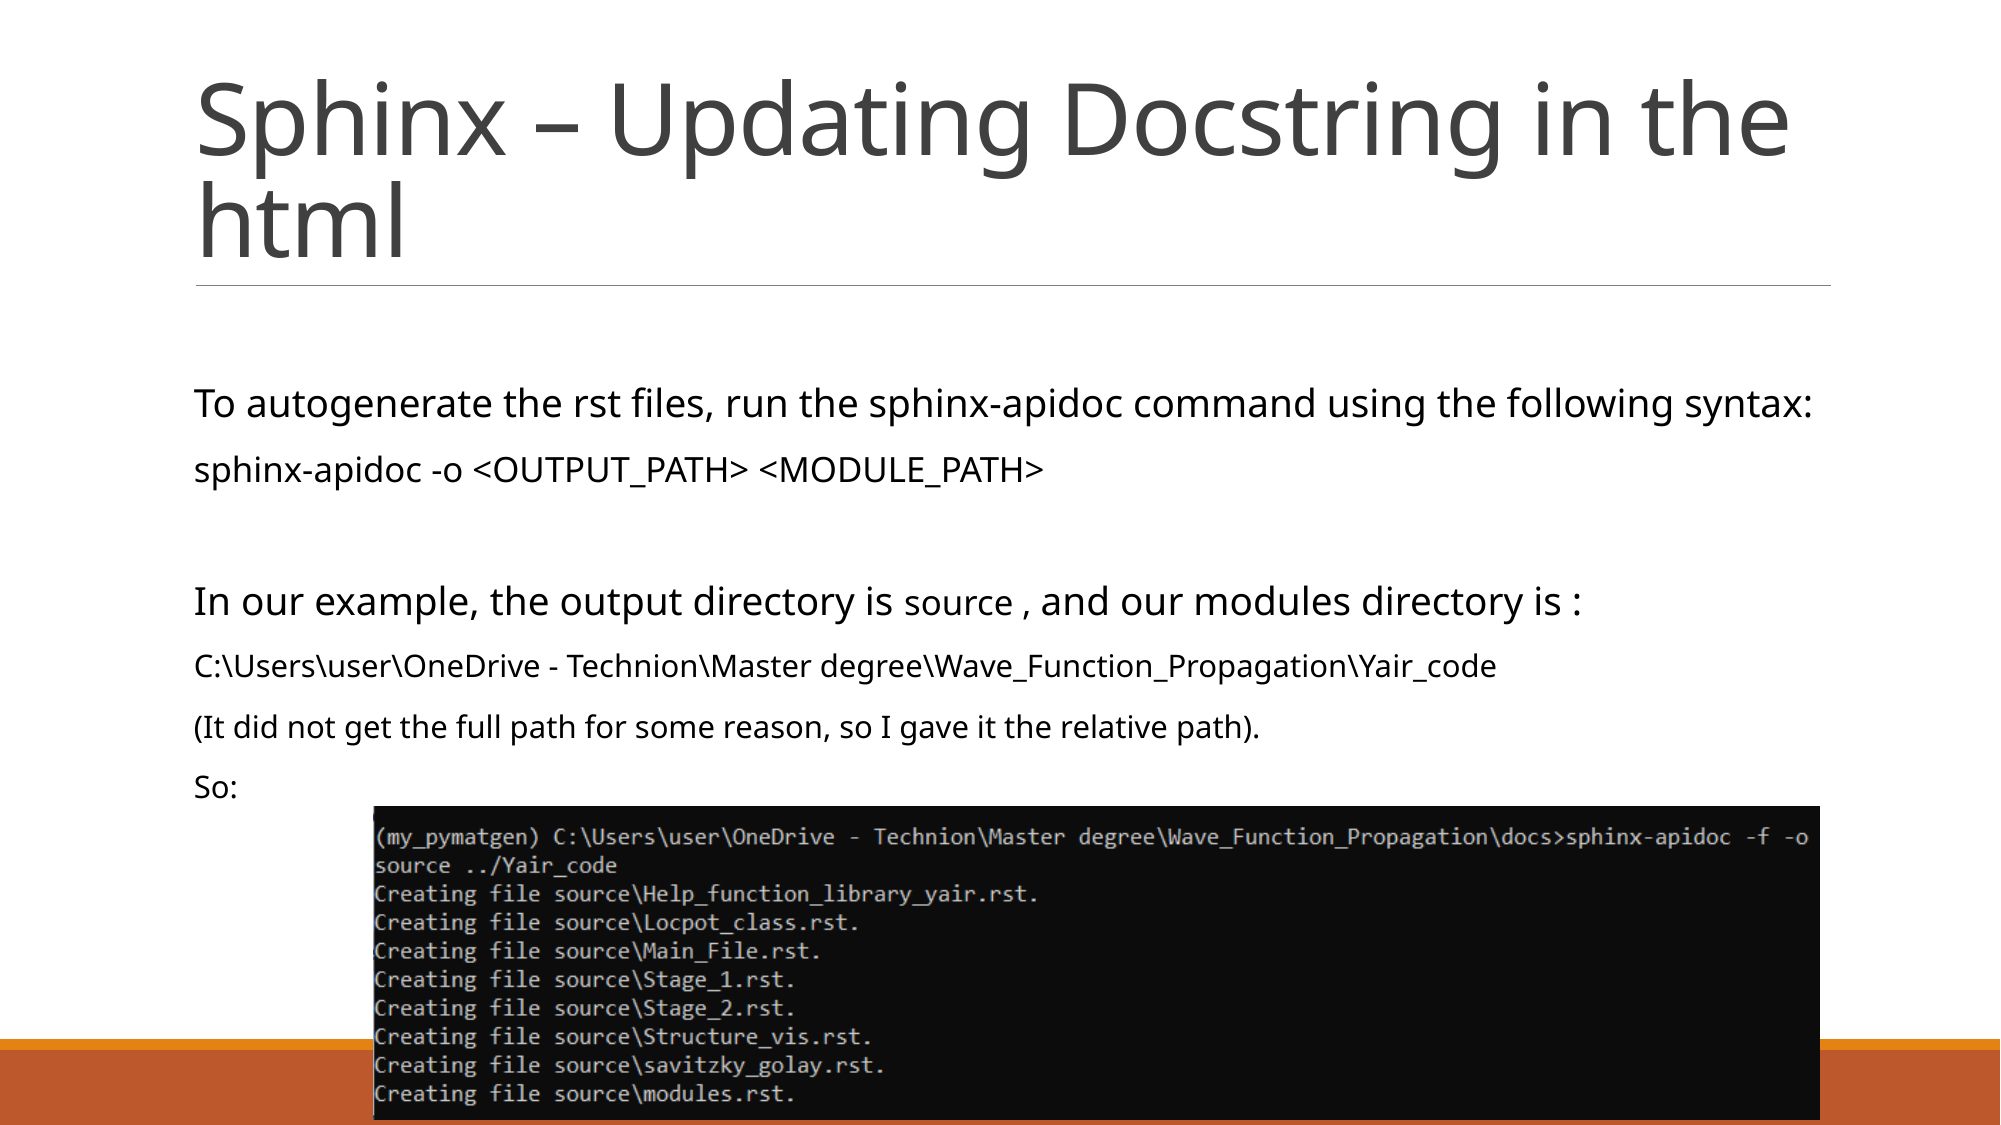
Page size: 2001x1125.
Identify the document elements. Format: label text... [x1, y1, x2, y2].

list To autogenerate the rst files, run the sphinx-apidoc command using the following syntax: sphinx-apidoc -o <OUTPUT_PATH> <MODULE_PATH> In our example, the output directory is source , and our modules directory is : C:\Users\user\OneDrive - Technion\Master degree\Wave_Function_Propagation\Yair_code (It did not get the full path for some reason, so I gave it the relative path). So: [180, 302, 1830, 963]
title Sphinx – Updating Docstring in the html [180, 47, 1830, 285]
picture [372, 805, 1821, 1120]
